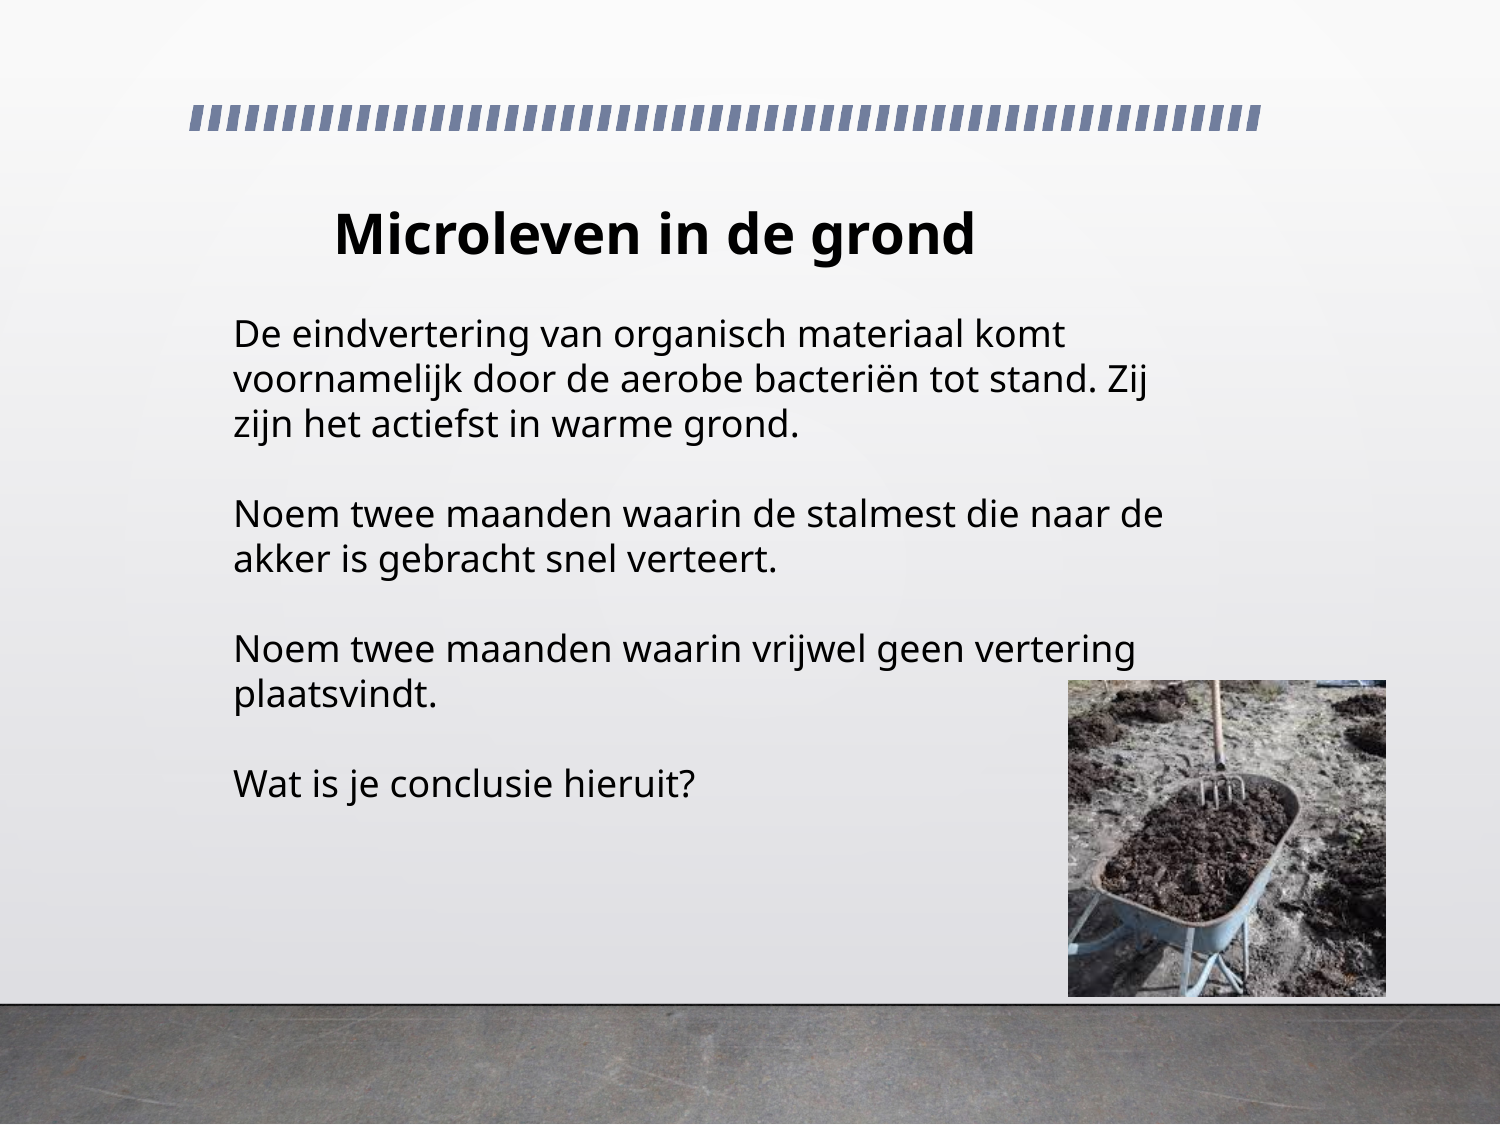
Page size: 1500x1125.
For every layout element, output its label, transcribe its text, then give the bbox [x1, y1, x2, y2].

picture [0, 1004, 1500, 1124]
picture [1068, 680, 1386, 997]
title Microleven in de grond [112, 125, 1199, 268]
text_box De eindvertering van organisch materiaal komt voornamelijk door de aerobe bacteriën tot stand. Zij zijn het actiefst in warme grond. Noem twee maanden waarin de stalmest die naar de akker is gebracht snel verteert. Noem twee maanden waarin vrijwel geen vertering plaatsvindt. Wat is je conclusie hieruit? [218, 302, 1199, 858]
